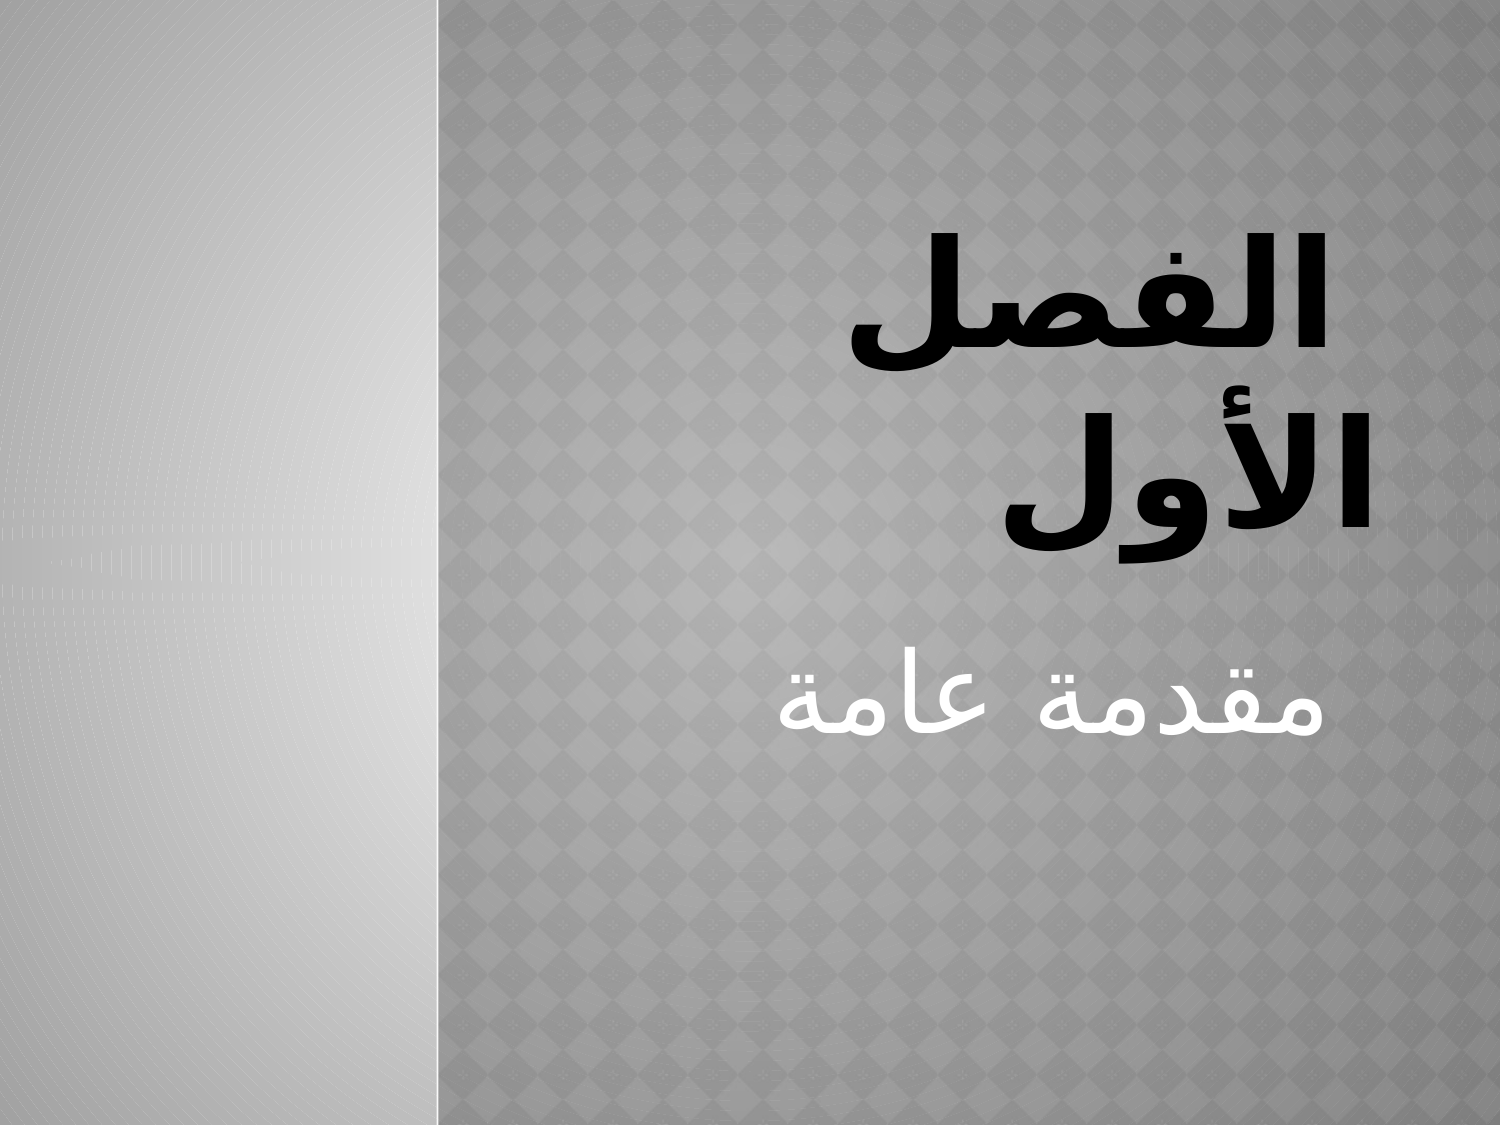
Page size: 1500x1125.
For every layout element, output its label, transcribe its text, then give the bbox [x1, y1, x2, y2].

subtitle مقدمة عامة [550, 580, 1390, 762]
title الفصل الأول [552, 87, 1390, 558]
